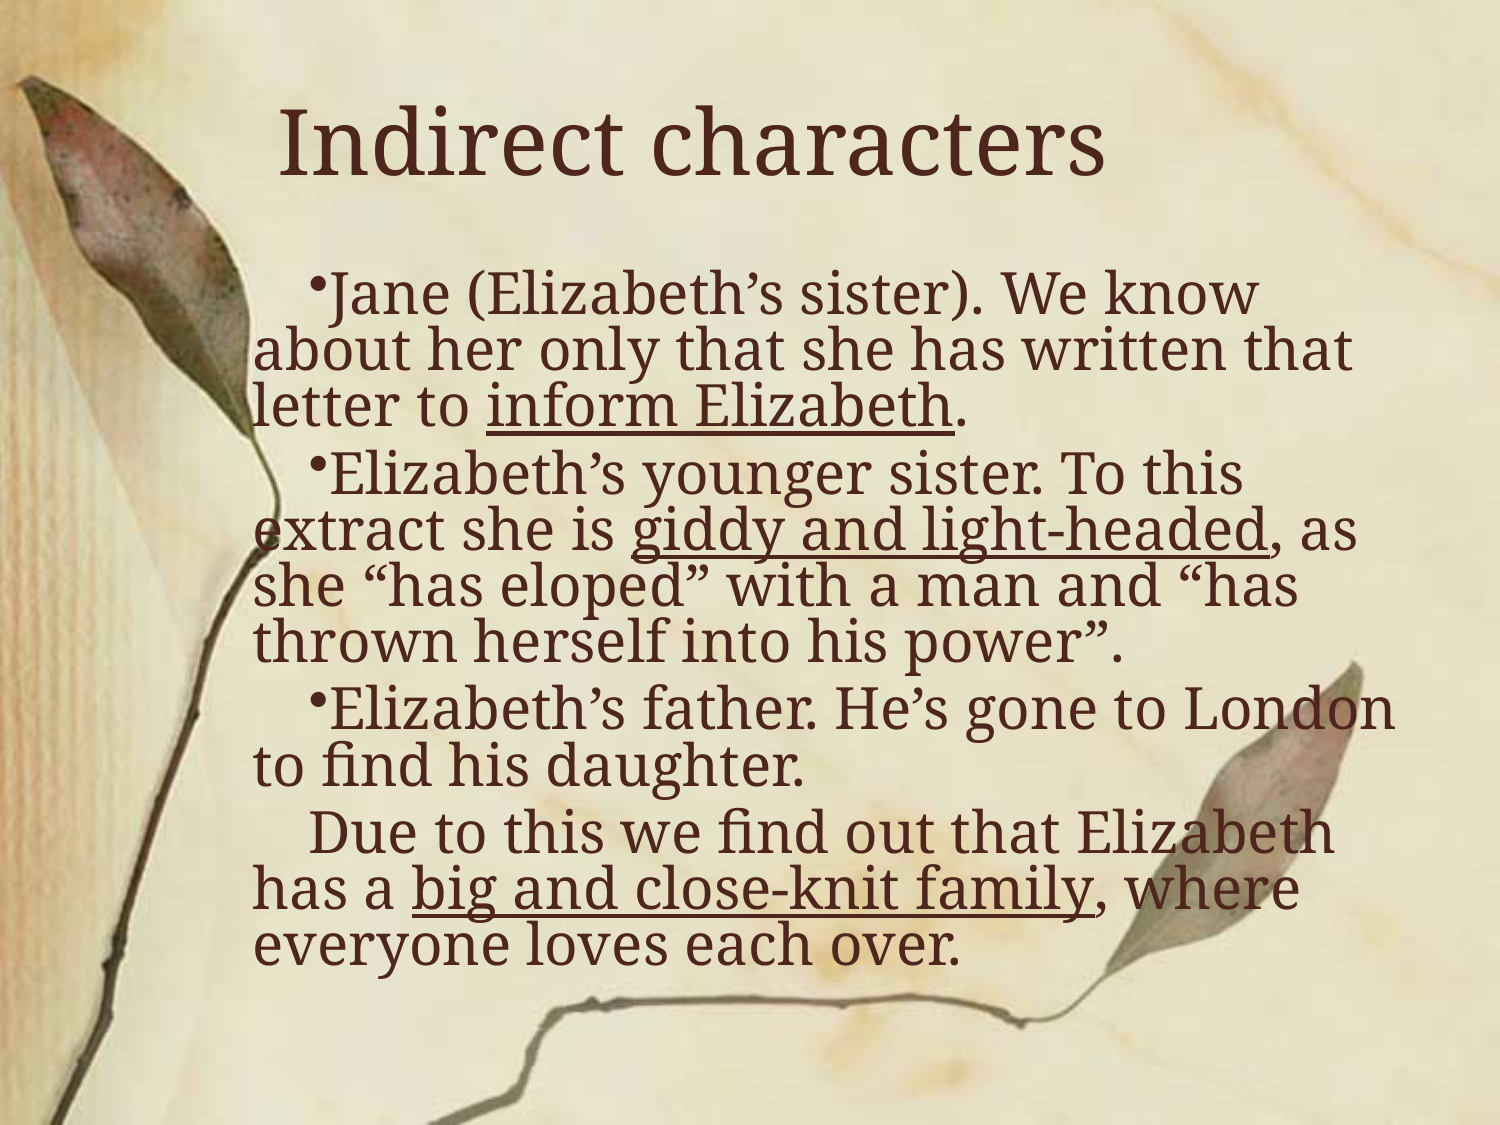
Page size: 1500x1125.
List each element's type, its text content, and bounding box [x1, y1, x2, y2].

title Indirect characters [224, 44, 1426, 233]
picture [0, 0, 1500, 1125]
list Jane (Elizabeth’s sister). We know about her only that she has written that letter to inform Elizabeth. Elizabeth’s younger sister. To this extract she is giddy and light-headed, as she “has eloped” with a man and “has thrown herself into his power”. Elizabeth’s father. He’s gone to London to find his daughter. Due to this we find out that Elizabeth has a big and close-knit family, where everyone loves each over. [237, 262, 1426, 1006]
